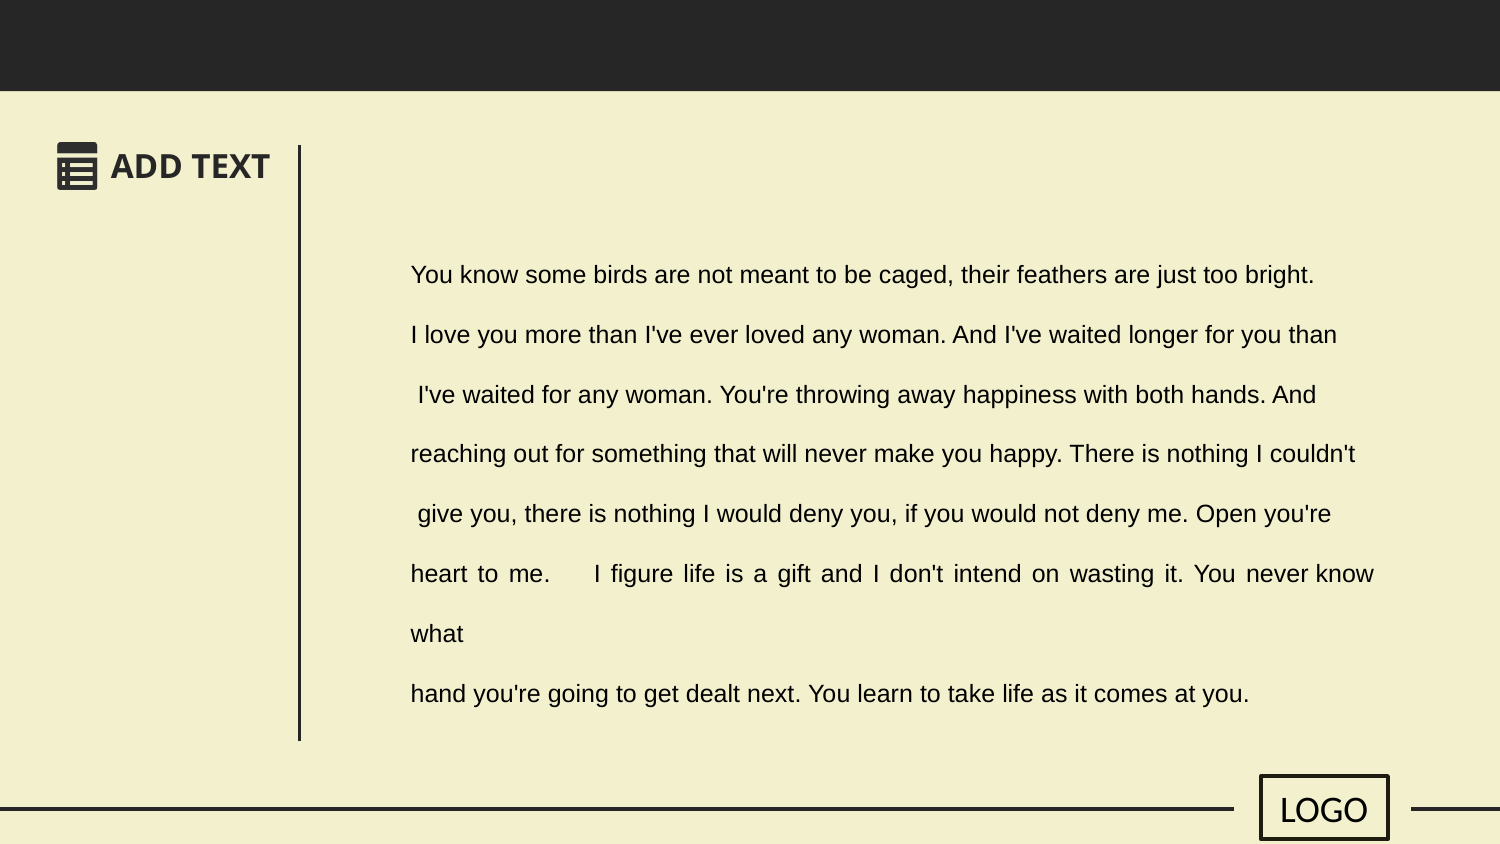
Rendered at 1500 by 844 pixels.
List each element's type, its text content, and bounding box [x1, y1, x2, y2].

text_box LOGO [1265, 819, 1384, 838]
picture [52, 142, 101, 190]
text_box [0, 0, 1500, 810]
text_box [1259, 819, 1390, 841]
